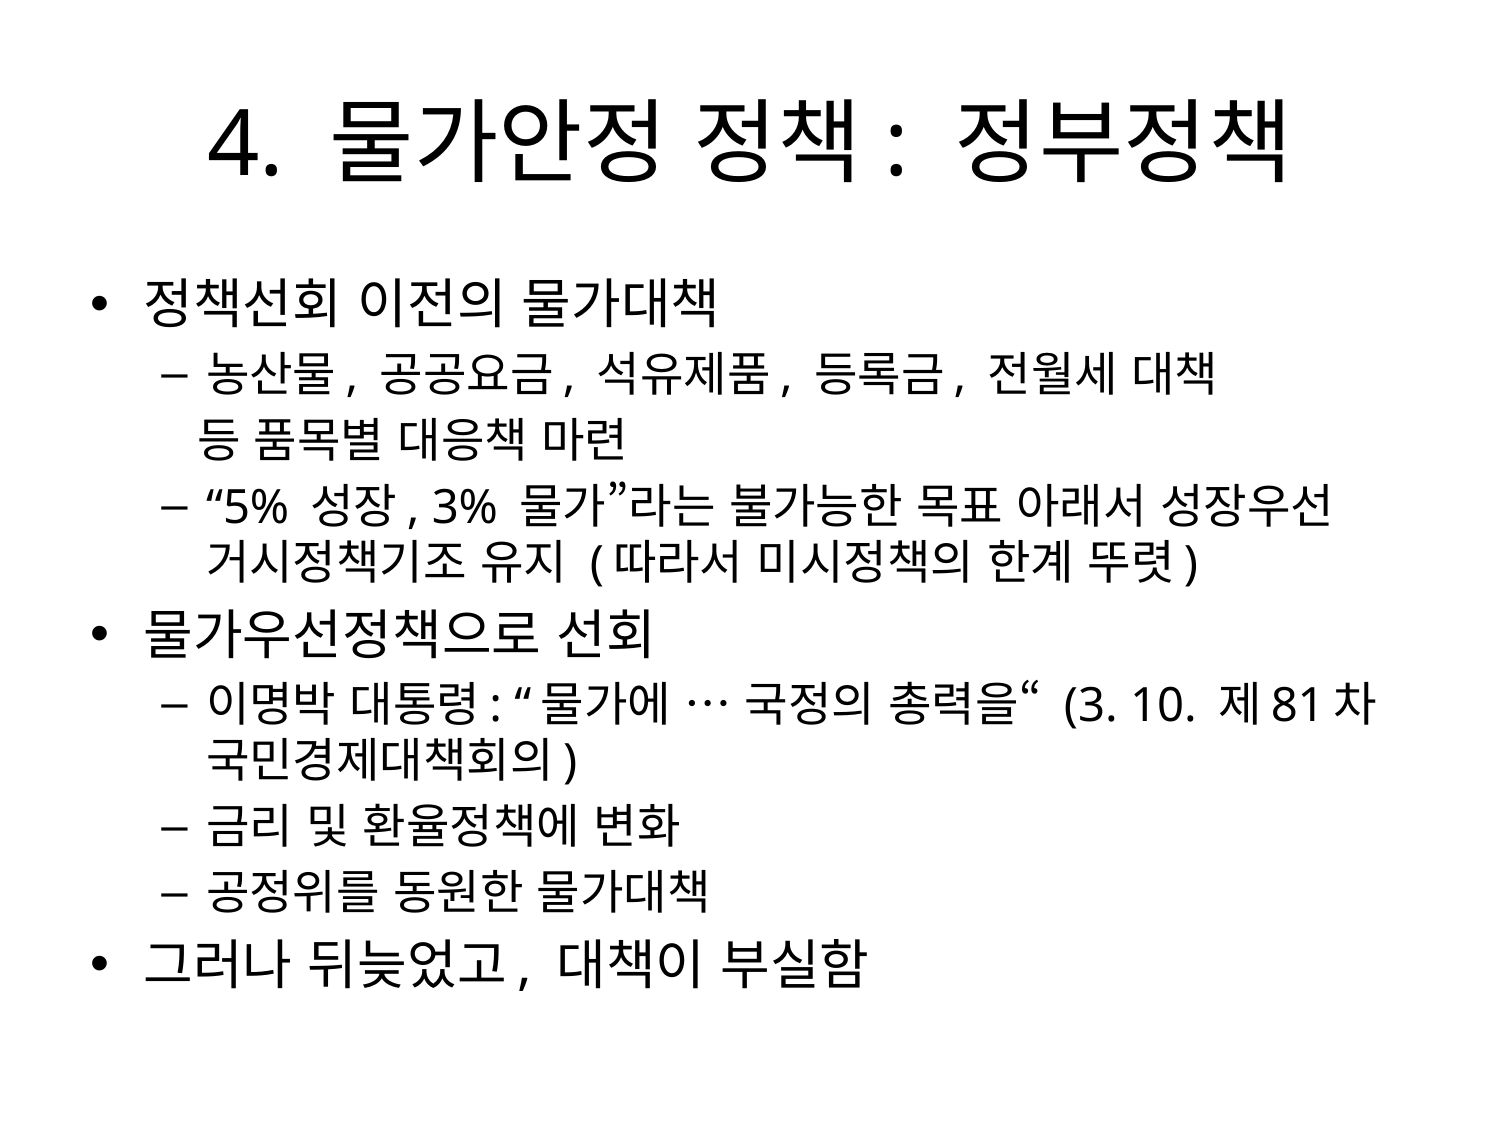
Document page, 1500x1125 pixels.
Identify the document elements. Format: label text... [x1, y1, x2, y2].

list 정책선회 이전의 물가대책 농산물, 공공요금, 석유제품, 등록금, 전월세 대책 등 품목별 대응책 마련 “5% 성장, 3% 물가”라는 불가능한 목표 아래서 성장우선 거시정책기조 유지 (따라서 미시정책의 한계 뚜렷) 물가우선정책으로 선회 이명박 대통령: “물가에 … 국정의 총력을“ (3. 10. 제81차 국민경제대책회의) 금리 및 환율정책에 변화 공정위를 동원한 물가대책 그러나 뒤늦었고, 대책이 부실함 [75, 262, 1425, 1005]
title 4. 물가안정 정책: 정부정책 [75, 45, 1425, 233]
